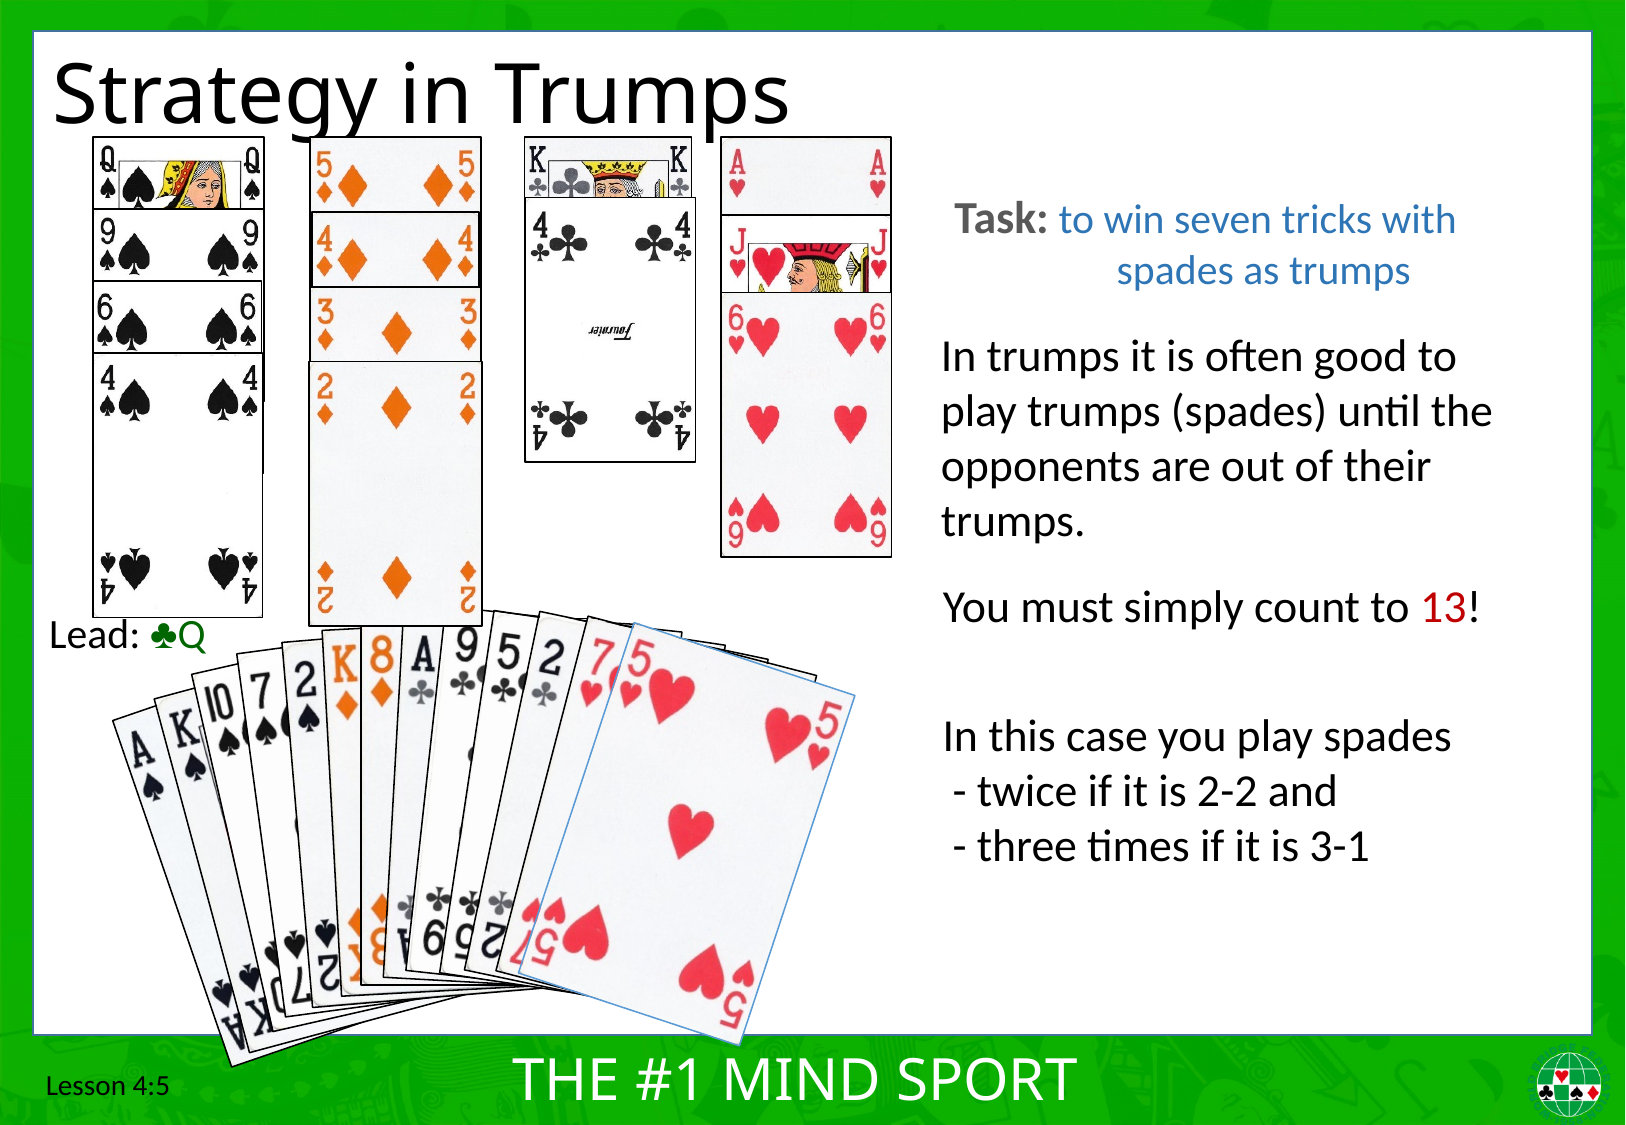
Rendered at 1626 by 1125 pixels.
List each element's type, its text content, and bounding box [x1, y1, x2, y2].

text_box You must simply count to 13! [928, 569, 1521, 639]
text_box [166, 626, 803, 1039]
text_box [93, 137, 891, 626]
text_box Task: to win seven tricks with spades as trumps [939, 180, 1544, 300]
text_box In trumps it is often good to play trumps (spades) until the opponents are out of their trumps. [925, 318, 1530, 553]
text_box In this case you play spades - twice if it is 2-2 and - three times if it is 3-1 [927, 698, 1603, 878]
picture [0, 0, 1626, 1125]
text_box Lead: ♣Q [34, 599, 166, 664]
title Strategy in Trumps [37, 34, 1439, 160]
